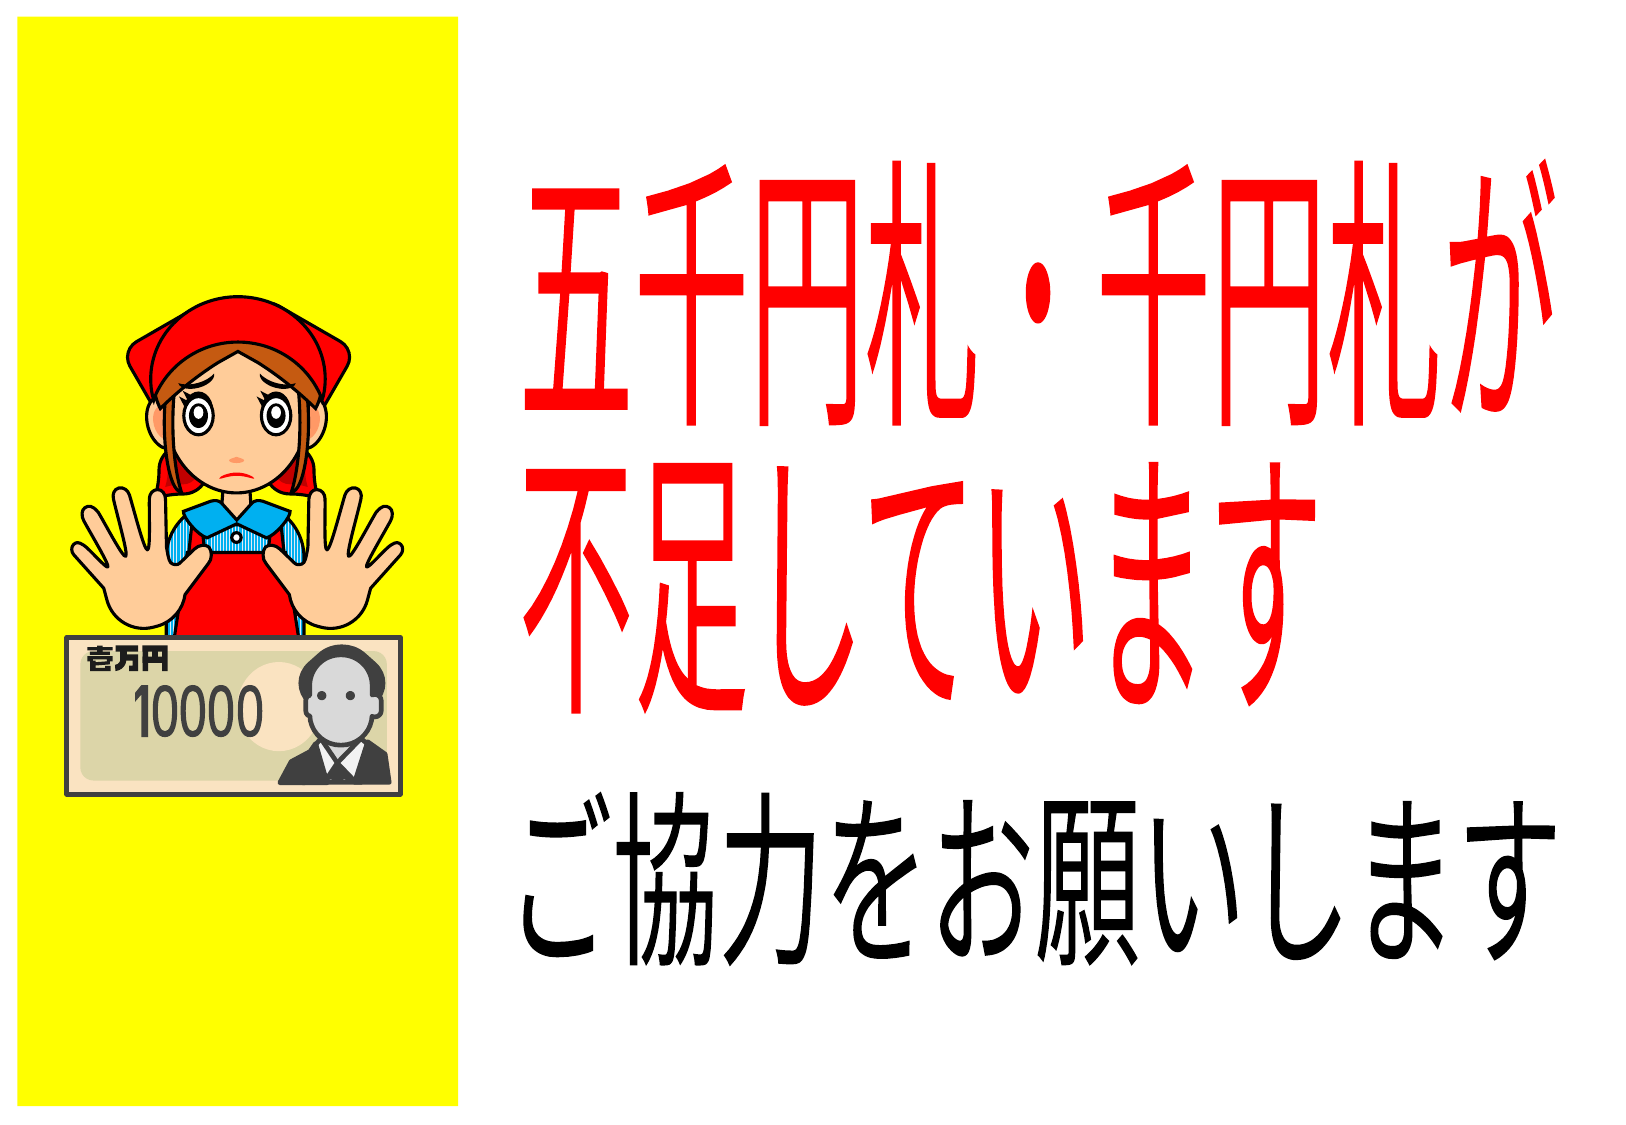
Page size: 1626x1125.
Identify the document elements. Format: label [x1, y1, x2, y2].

text_box [66, 296, 401, 795]
text_box [523, 158, 1556, 967]
text_box [15, 15, 460, 1108]
